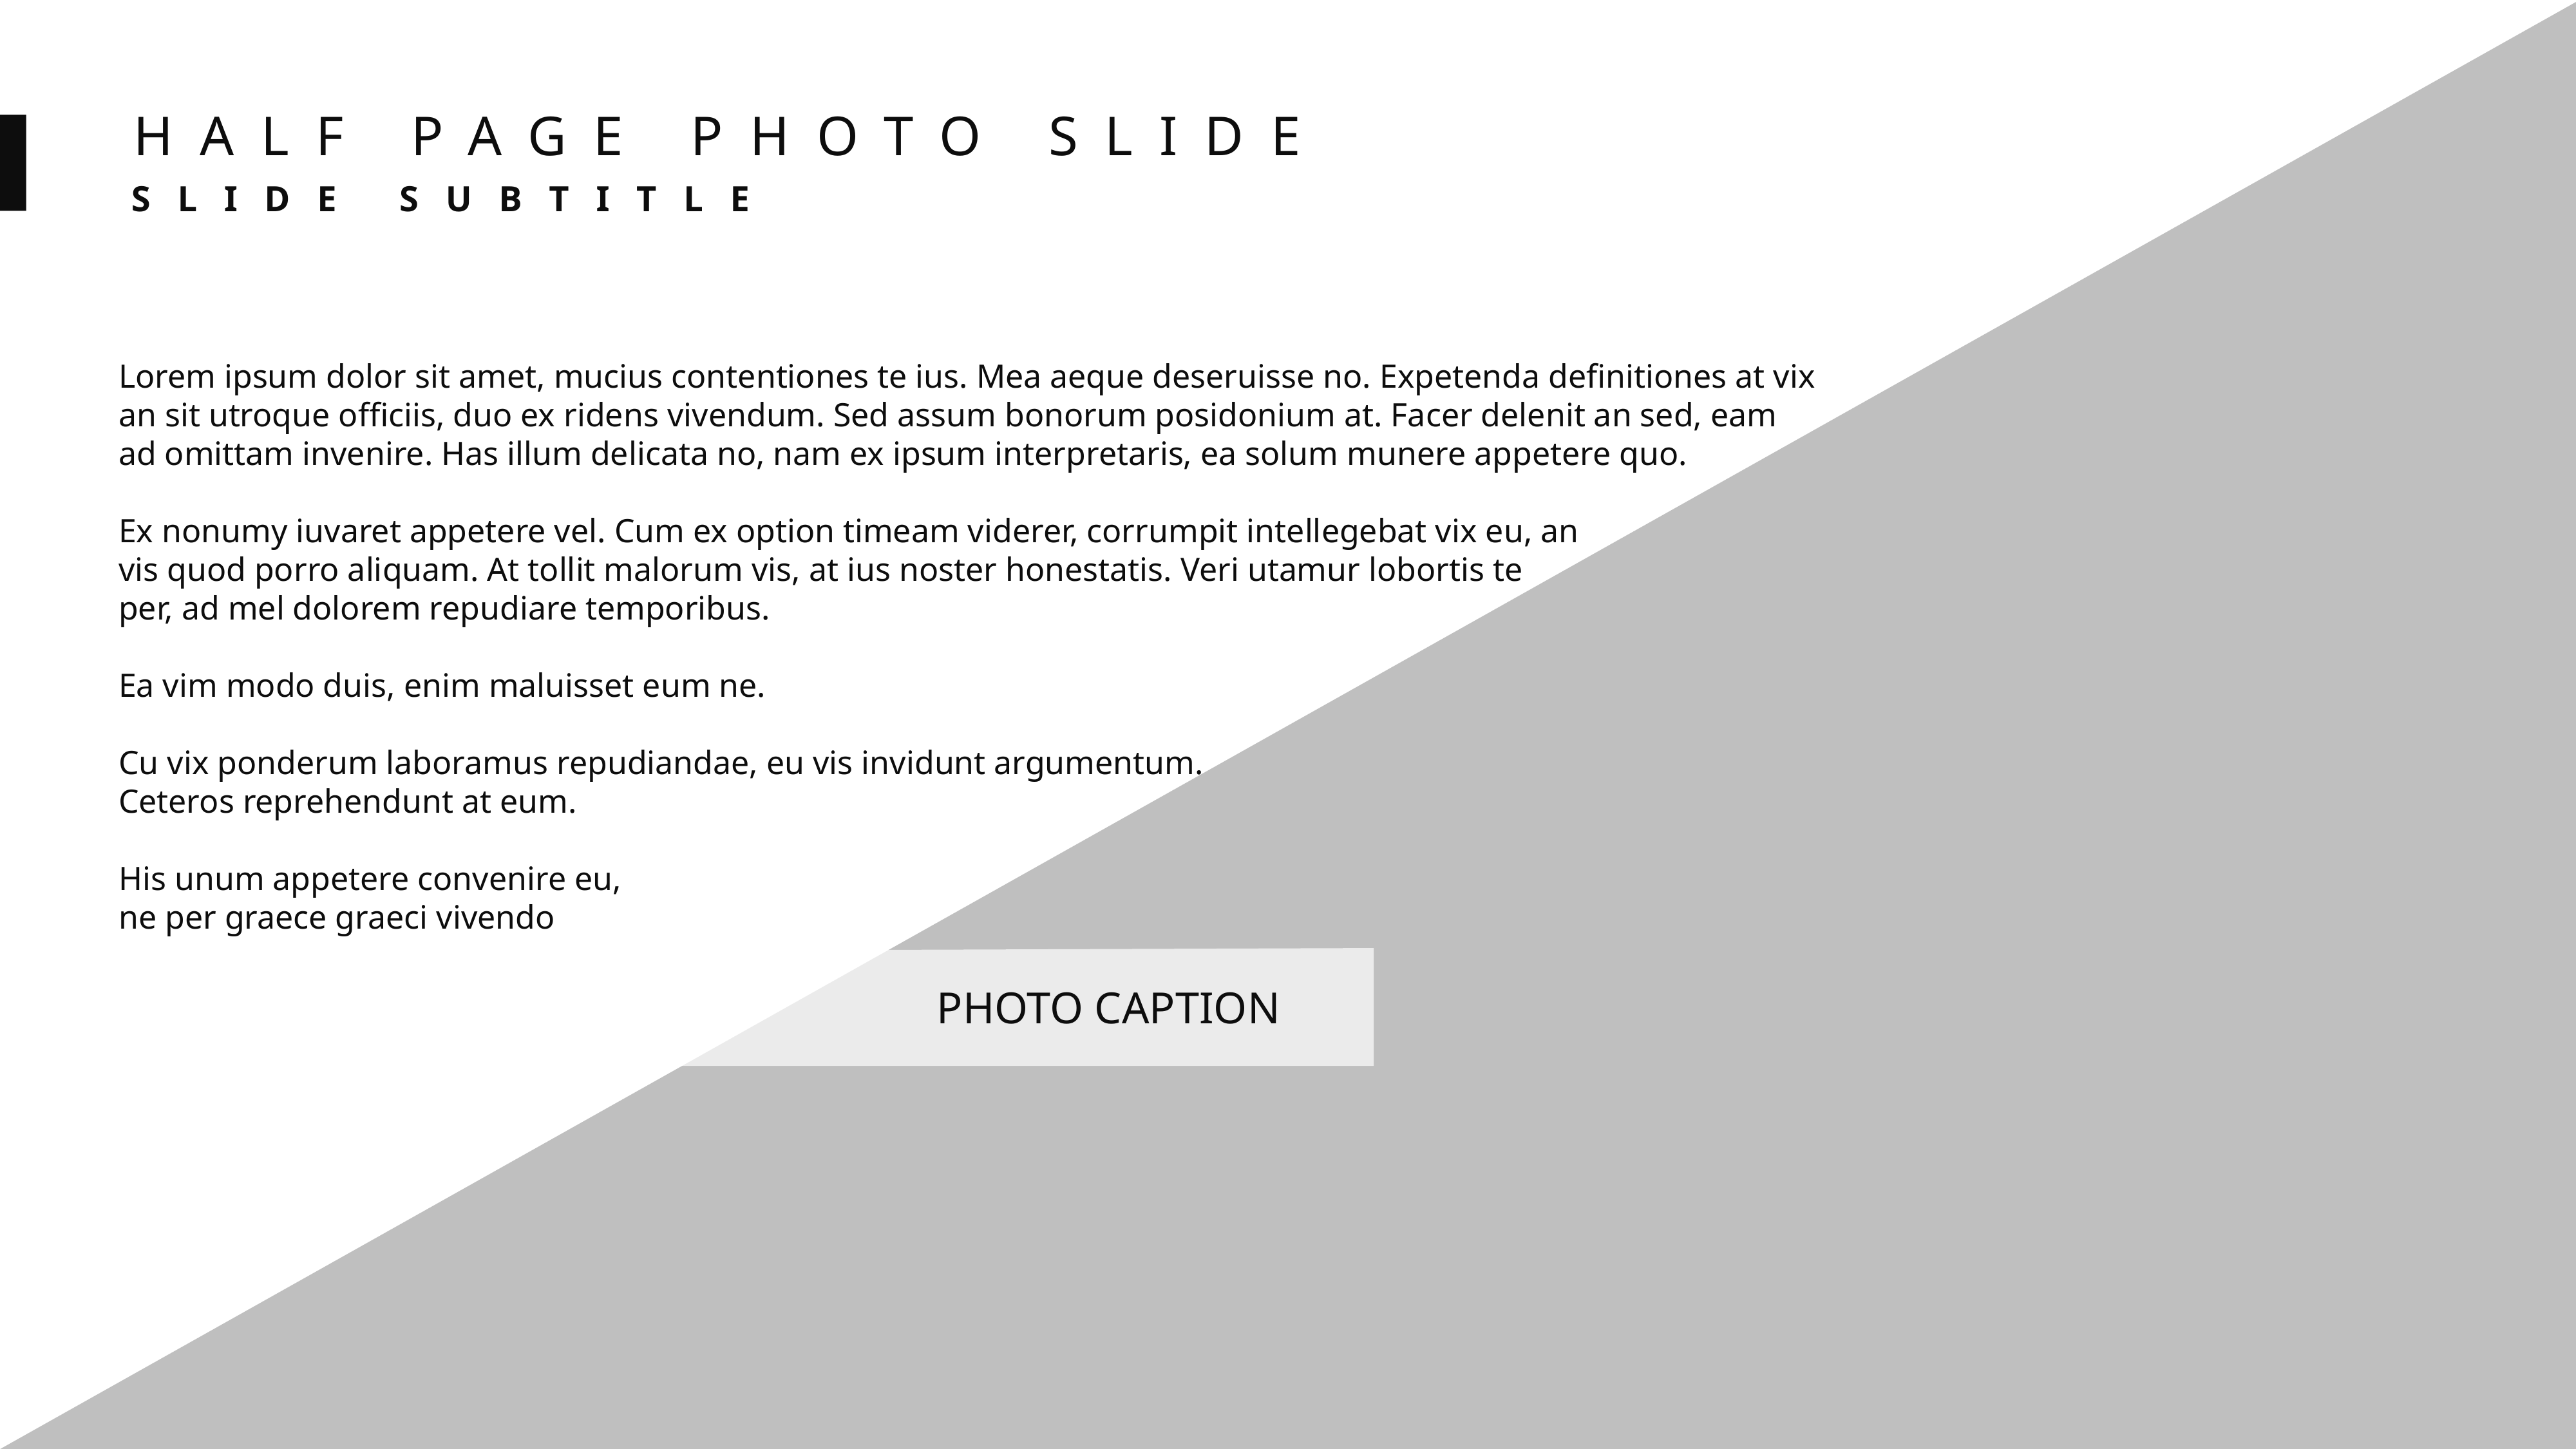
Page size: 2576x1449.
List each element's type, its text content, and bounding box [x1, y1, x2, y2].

text_box HALF PAGE PHOTO SLIDE [124, 97, 1311, 171]
text_box [0, 1, 2576, 1449]
text_box Lorem ipsum dolor sit amet, mucius contentiones te ius. Mea aeque deseruisse no. Expetenda definitiones at vix an sit utroque officiis, duo ex ridens vivendum. Sed assum bonorum posidonium at. Facer delenit an sed, eam ad omittam invenire. Has illum delicata no, nam ex ipsum interpretaris, ea solum munere appetere quo. Ex nonumy iuvaret appetere vel. Cum ex option timeam viderer, corrumpit intellegebat vix eu, an vis quod porro aliquam. At tollit malorum vis, at ius noster honestatis. Veri utamur lobortis te per, ad mel dolorem repudiare temporibus. Ea vim modo duis, enim maluisset eum ne. Cu vix ponderum laboramus repudiandae, eu vis invidunt argumentum. Ceteros reprehendunt at eum. His unum appetere convenire eu, ne per graece graeci vivendo [109, 350, 1953, 940]
text_box [0, 114, 27, 211]
text_box [655, 947, 1375, 1067]
text_box PHOTO CAPTION [927, 976, 1291, 1037]
text_box SLIDE SUBTITLE [122, 171, 761, 223]
